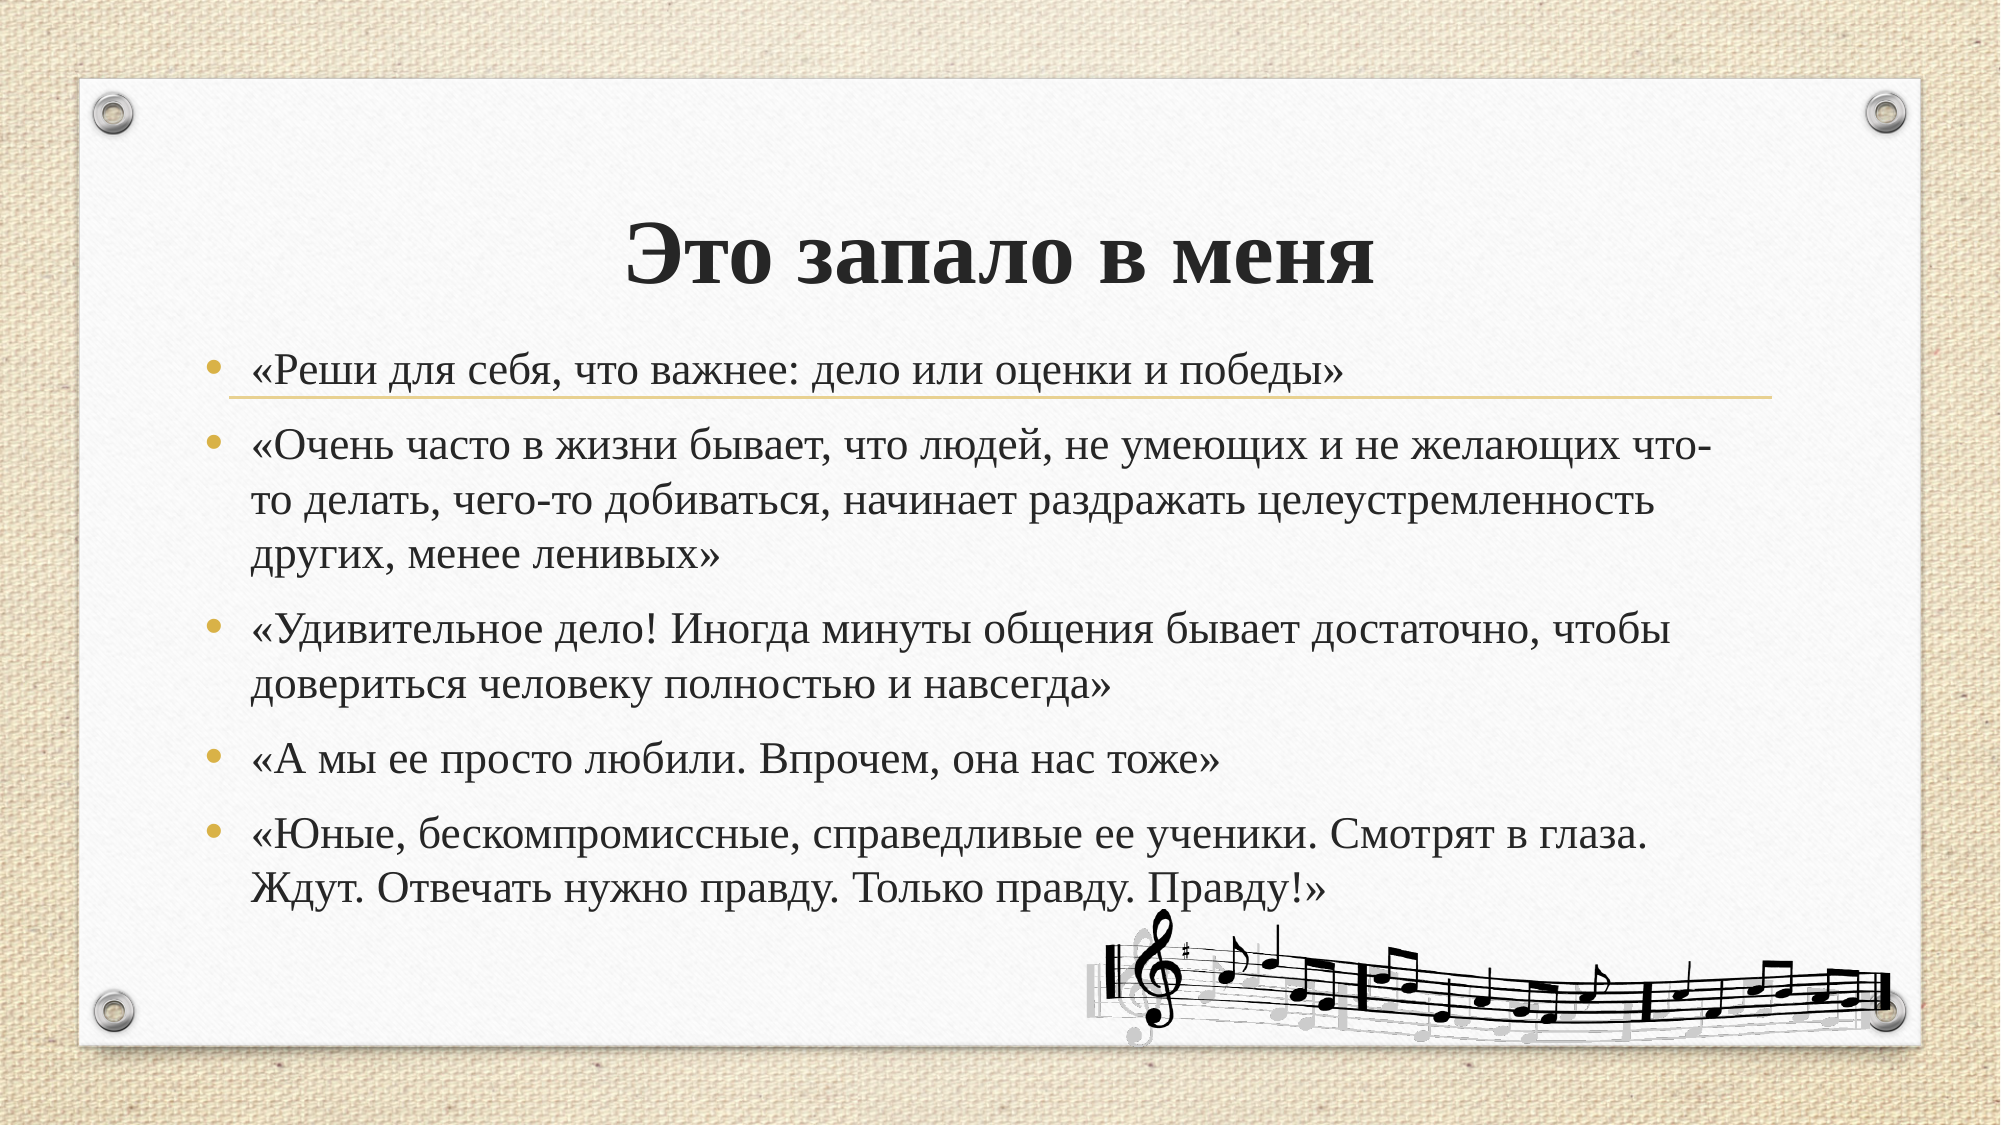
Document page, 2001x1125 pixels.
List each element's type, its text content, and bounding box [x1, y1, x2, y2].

picture [0, 0, 2001, 1125]
list «Реши для себя, что важнее: дело или оценки и победы» «Очень часто в жизни бывает, что людей, не умеющих и не желающих что-то делать, чего-то добиваться, начинает раздражать целеустремленность других, менее ленивых» «Удивительное дело! Иногда минуты общения бывает достаточно, чтобы довериться человеку полностью и навсегда» «А мы ее просто любили. Впрочем, она нас тоже» «Юные, бескомпромиссные, справедливые ее ученики. Смотрят в глаза. Ждут. Отвечать нужно правду. Только правду. Правду!» [189, 331, 1765, 921]
title Это запало в меня [212, 161, 1788, 332]
